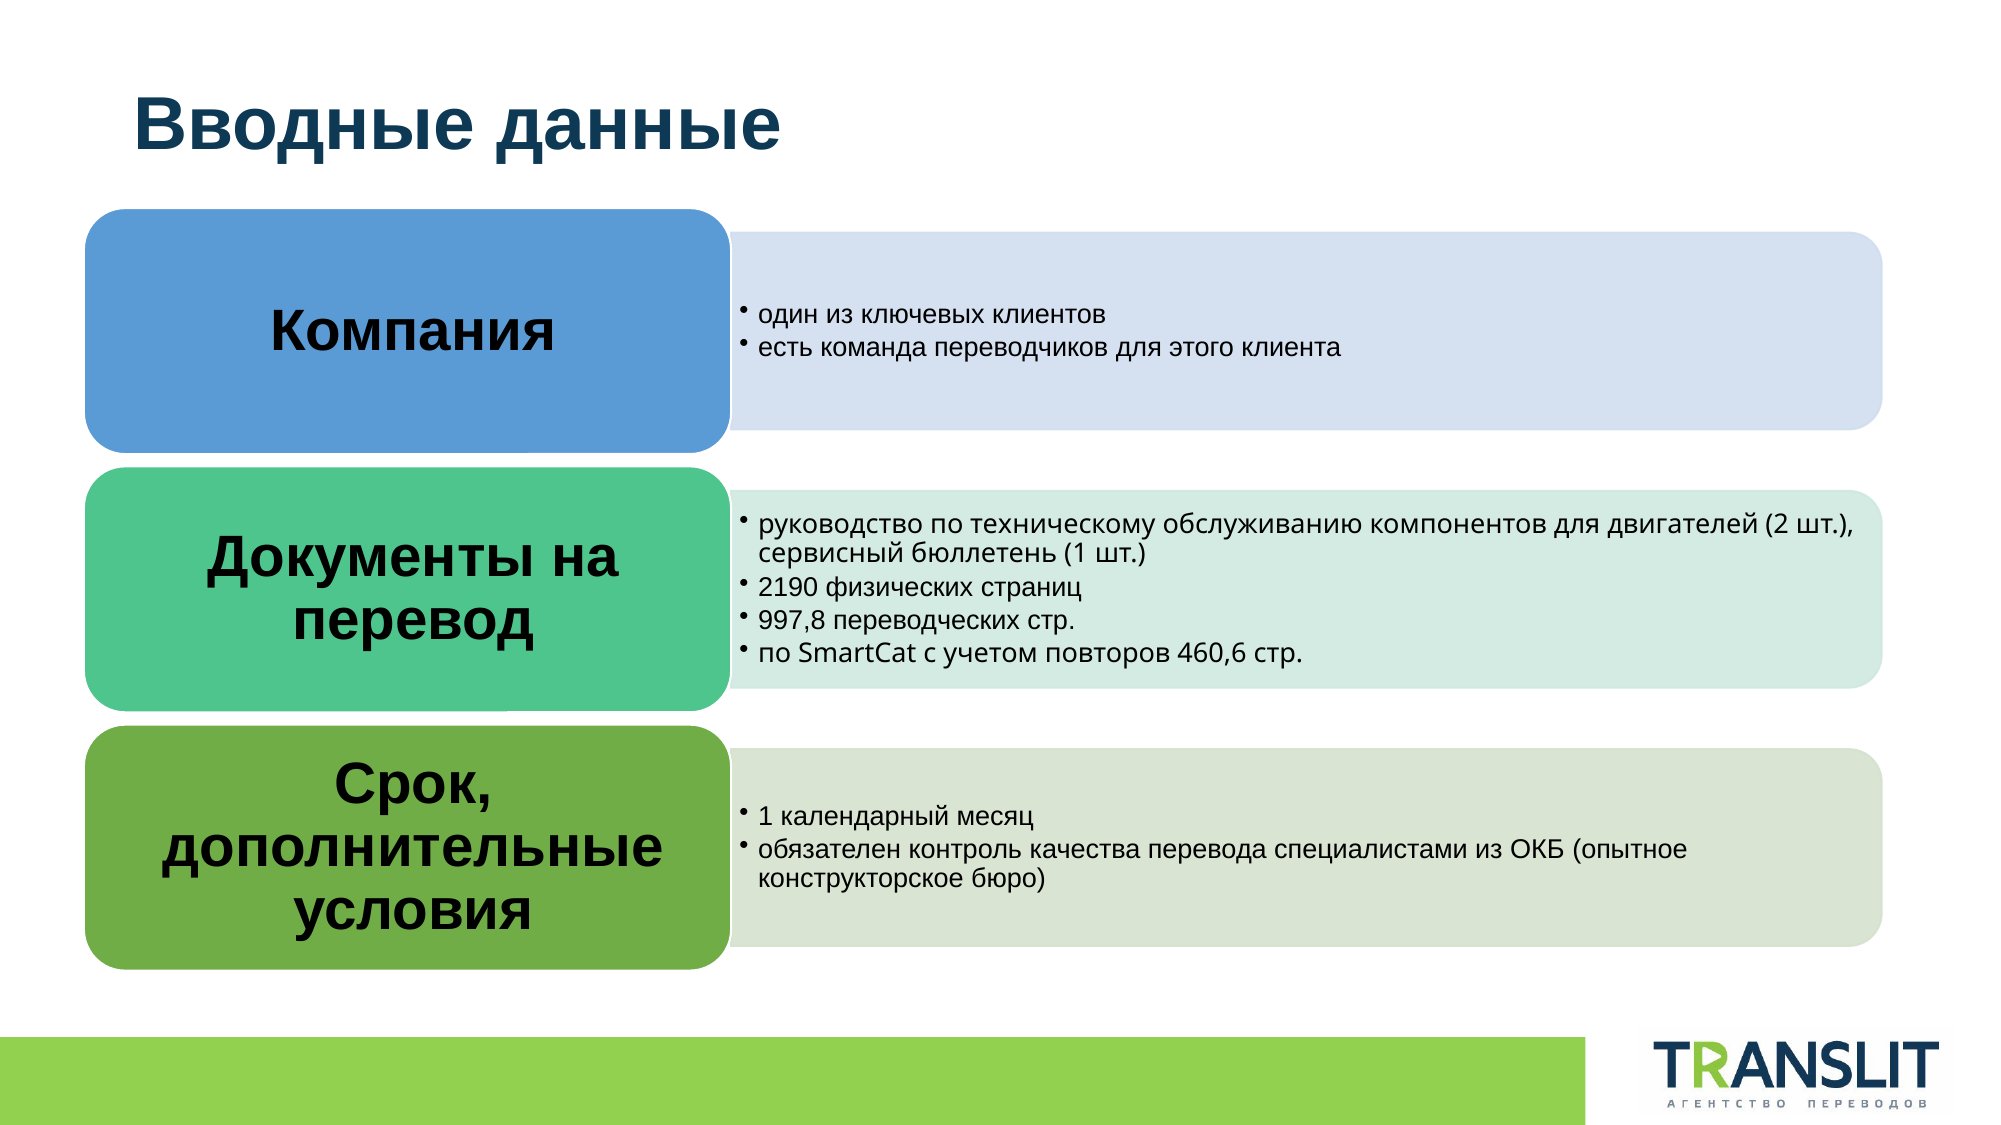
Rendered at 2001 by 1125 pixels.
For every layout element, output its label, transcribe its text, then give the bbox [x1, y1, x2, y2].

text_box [0, 1028, 1955, 1125]
title Вводные данные [118, 16, 1918, 235]
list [83, 207, 1882, 972]
